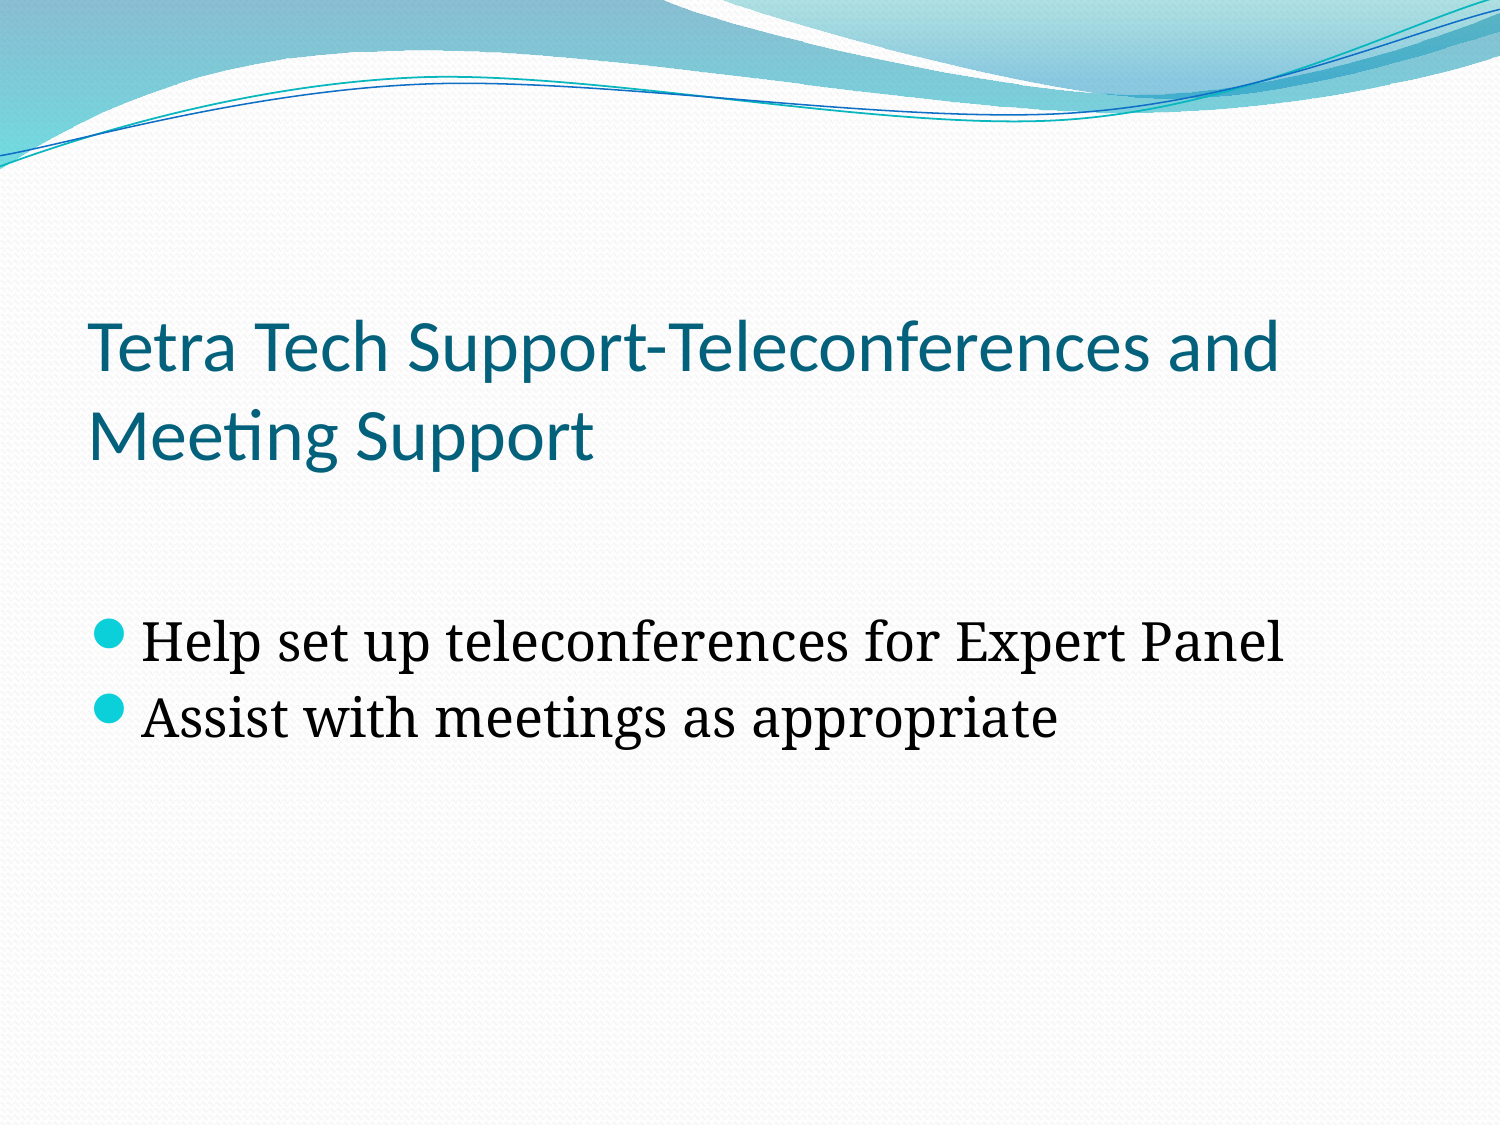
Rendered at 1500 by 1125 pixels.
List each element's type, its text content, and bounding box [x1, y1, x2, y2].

list Help set up teleconferences for Expert Panel Assist with meetings as appropriate [75, 600, 1425, 1038]
title Tetra Tech Support-Teleconferences and Meeting Support [87, 287, 1438, 475]
